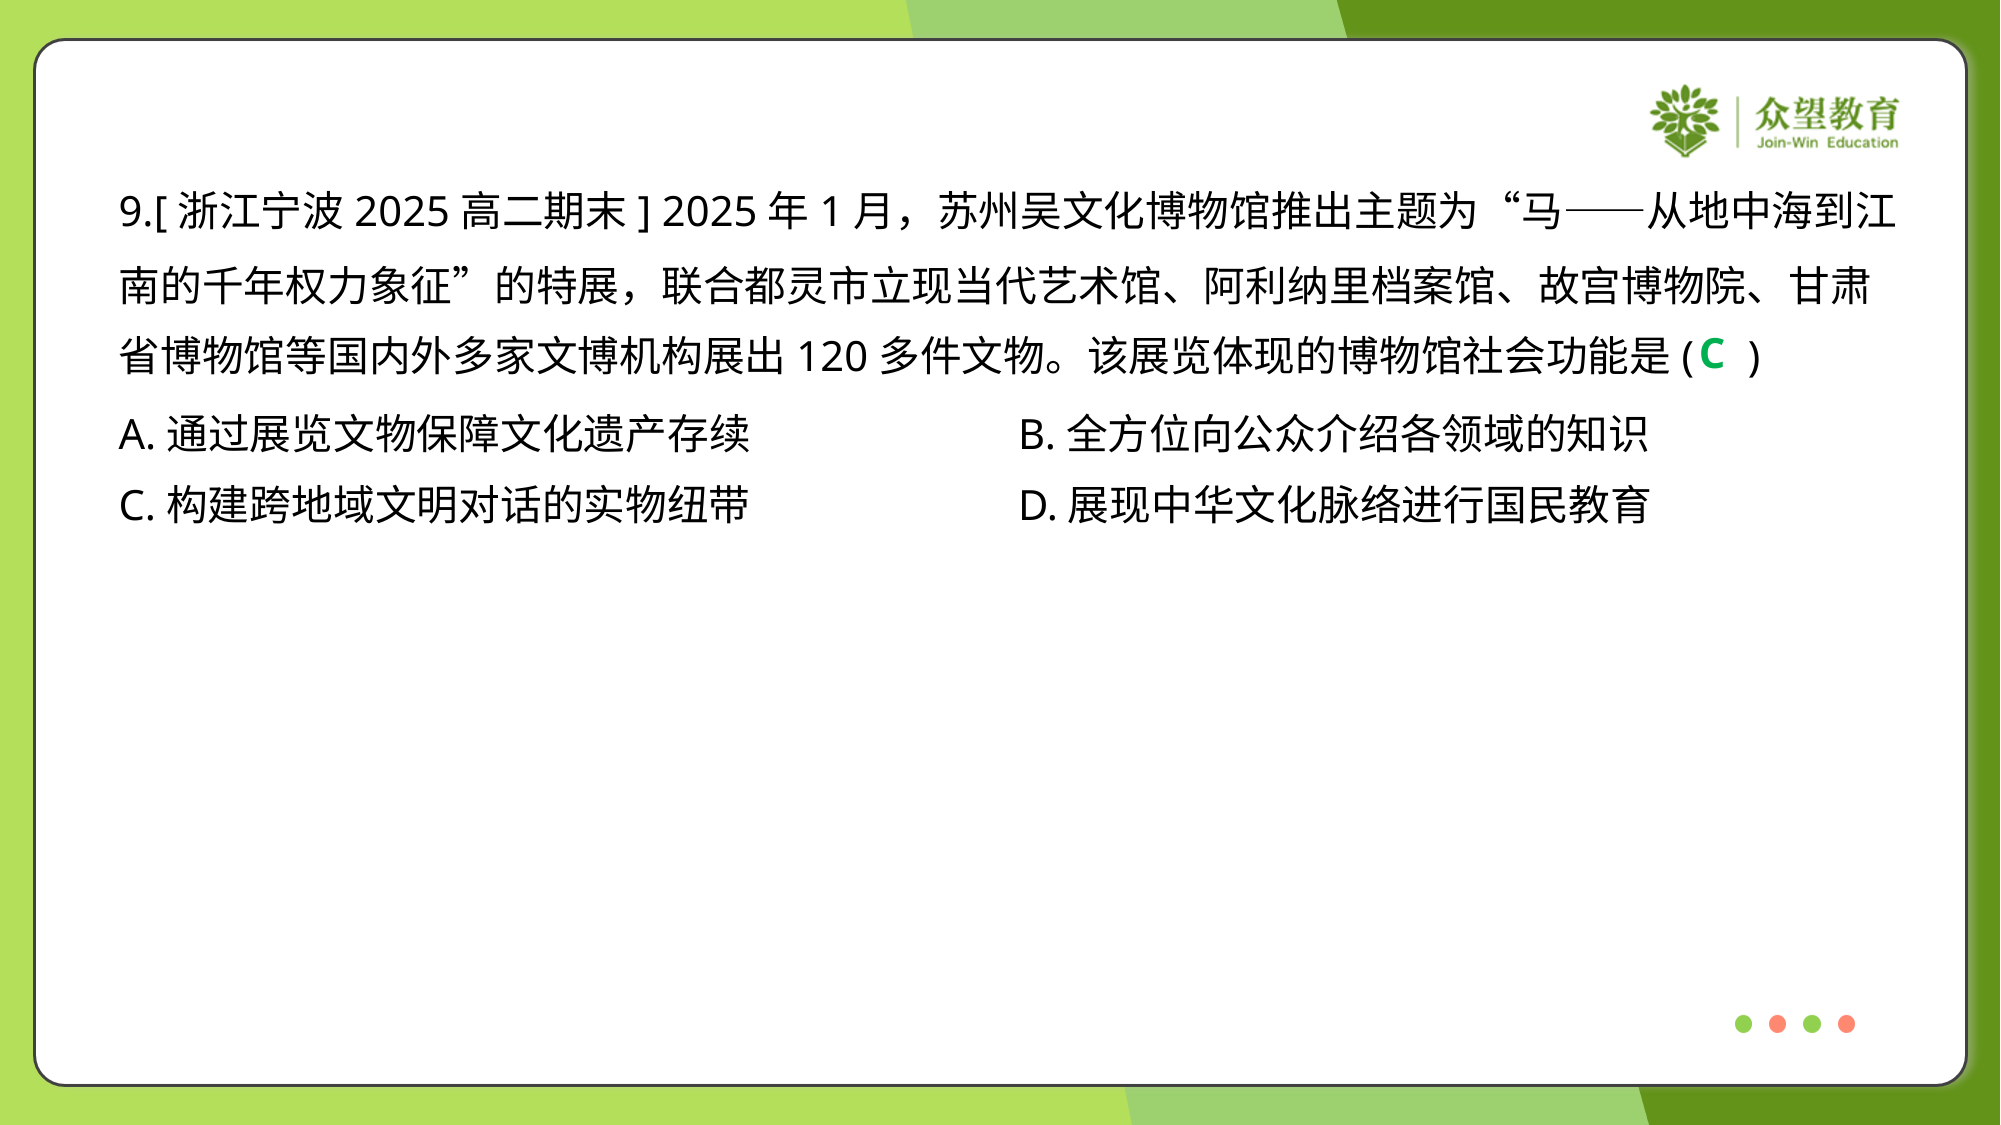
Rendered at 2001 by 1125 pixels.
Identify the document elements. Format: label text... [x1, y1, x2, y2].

text_box A.通过展览文物保障文化遗产存续 B.全方位向公众介绍各领域的知识 C.构建跨地域文明对话的实物纽带 D.展现中华文化脉络进行国民教育 [118, 382, 1883, 522]
text_box C [1683, 306, 1742, 371]
text_box 9.[浙江宁波2025高二期末] 2025年1月，苏州吴文化博物馆推出主题为“马——从地中海到江 南的千年权力象征”的特展，联合都灵市立现当代艺术馆、阿利纳里档案馆、故宫博物院、甘肃 省博物馆等国内外多家文博机构展出120多件文物。该展览体现的博物馆社会功能是( ) [118, 159, 1883, 373]
picture [0, 0, 2000, 1125]
